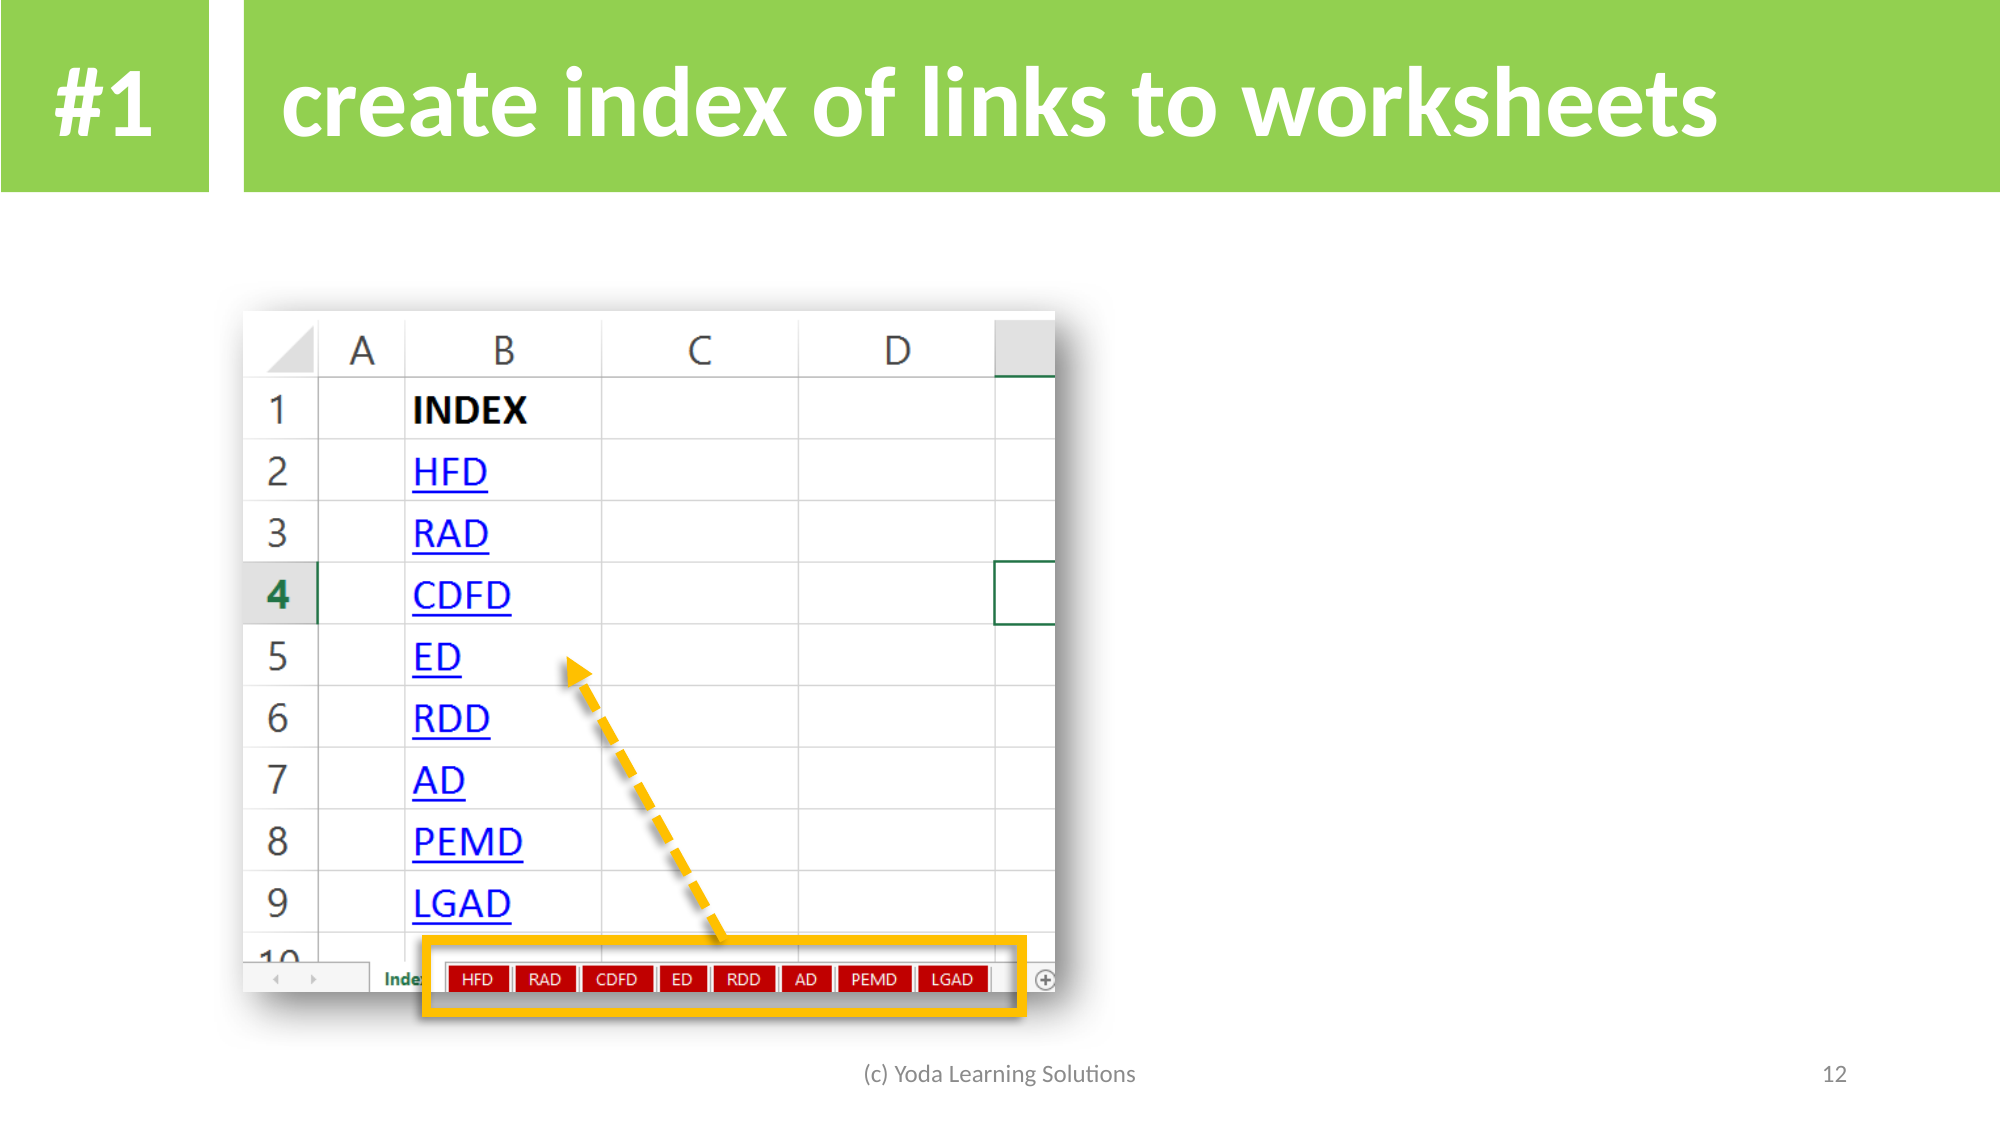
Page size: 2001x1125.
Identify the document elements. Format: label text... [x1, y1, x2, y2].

text_box #1 [0, 0, 210, 193]
text_box create index of links to worksheets [243, 0, 2000, 193]
footer (c) Yoda Learning Solutions [662, 1042, 1338, 1103]
text_box [426, 992, 1023, 1013]
slide_number 12 [1412, 1042, 1863, 1103]
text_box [566, 656, 725, 941]
picture [243, 311, 1055, 992]
